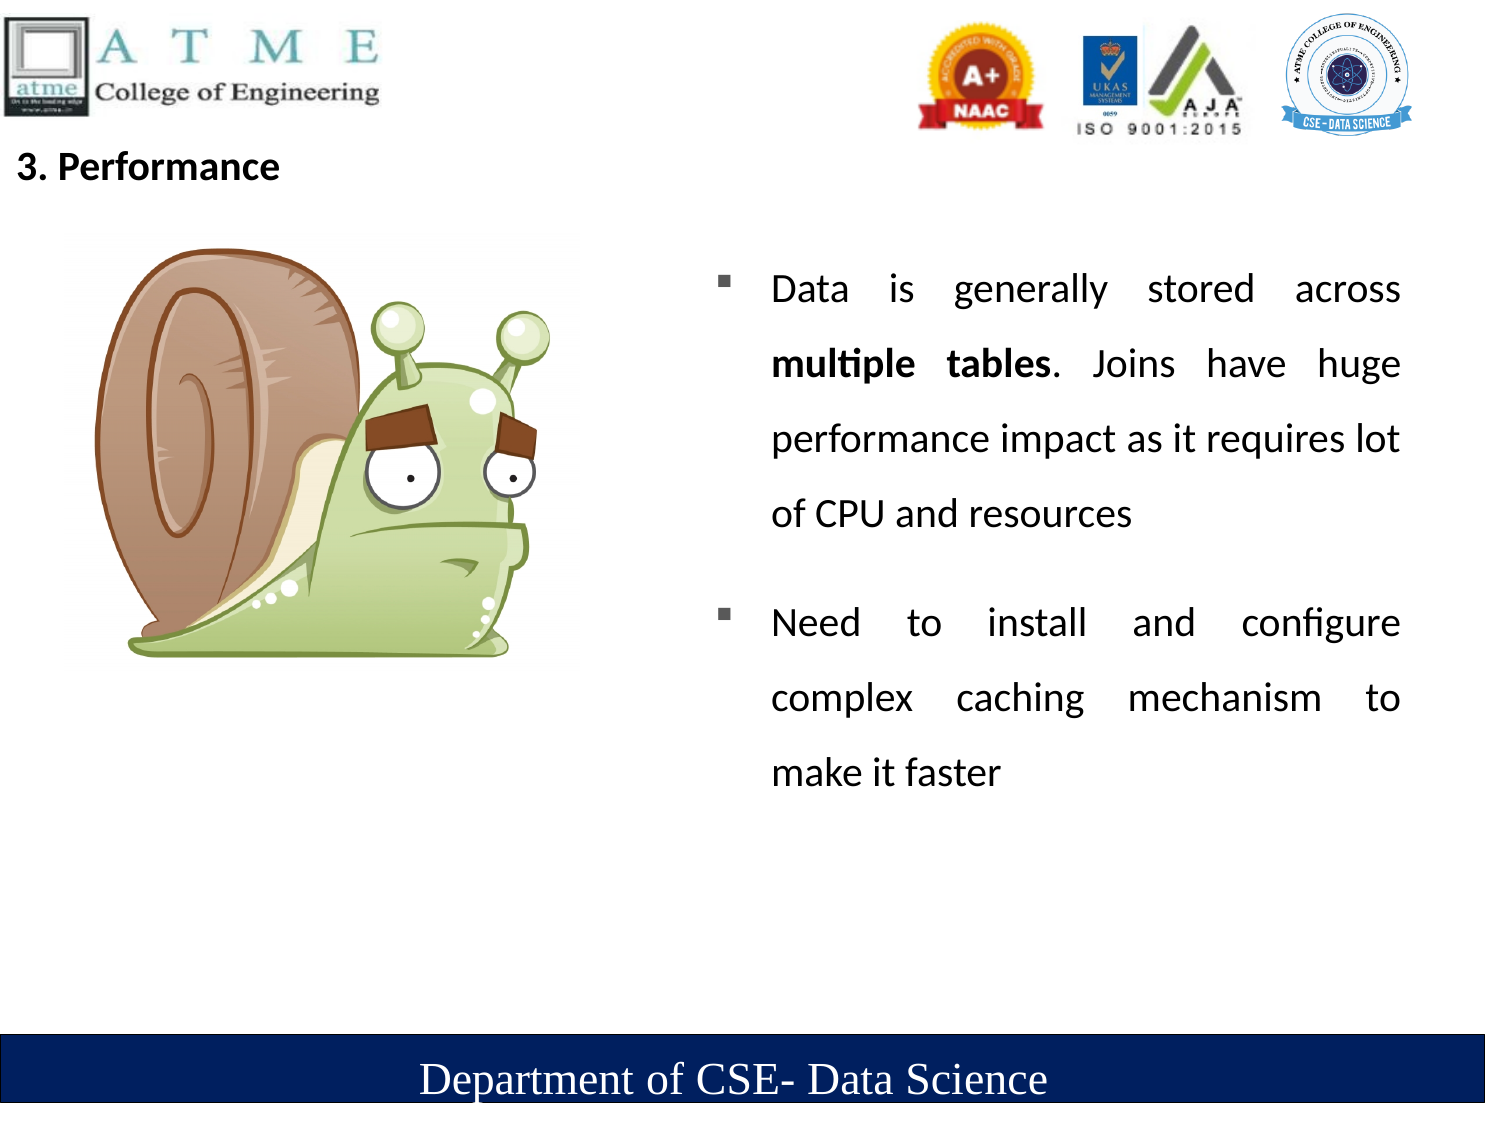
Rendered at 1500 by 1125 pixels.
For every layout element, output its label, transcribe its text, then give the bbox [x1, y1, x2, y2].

picture [903, 20, 1058, 151]
title 3. Performance [1, 120, 1352, 208]
text_box Data is generally stored across multiple tables. Joins have huge performance impact as it requires lot of CPU and resources Need to install and configure complex caching mechanism to make it faster [664, 221, 1417, 904]
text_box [1061, 16, 1256, 146]
picture [0, 13, 383, 121]
picture [1281, 9, 1412, 140]
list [64, 231, 580, 675]
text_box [0, 1033, 1486, 1104]
